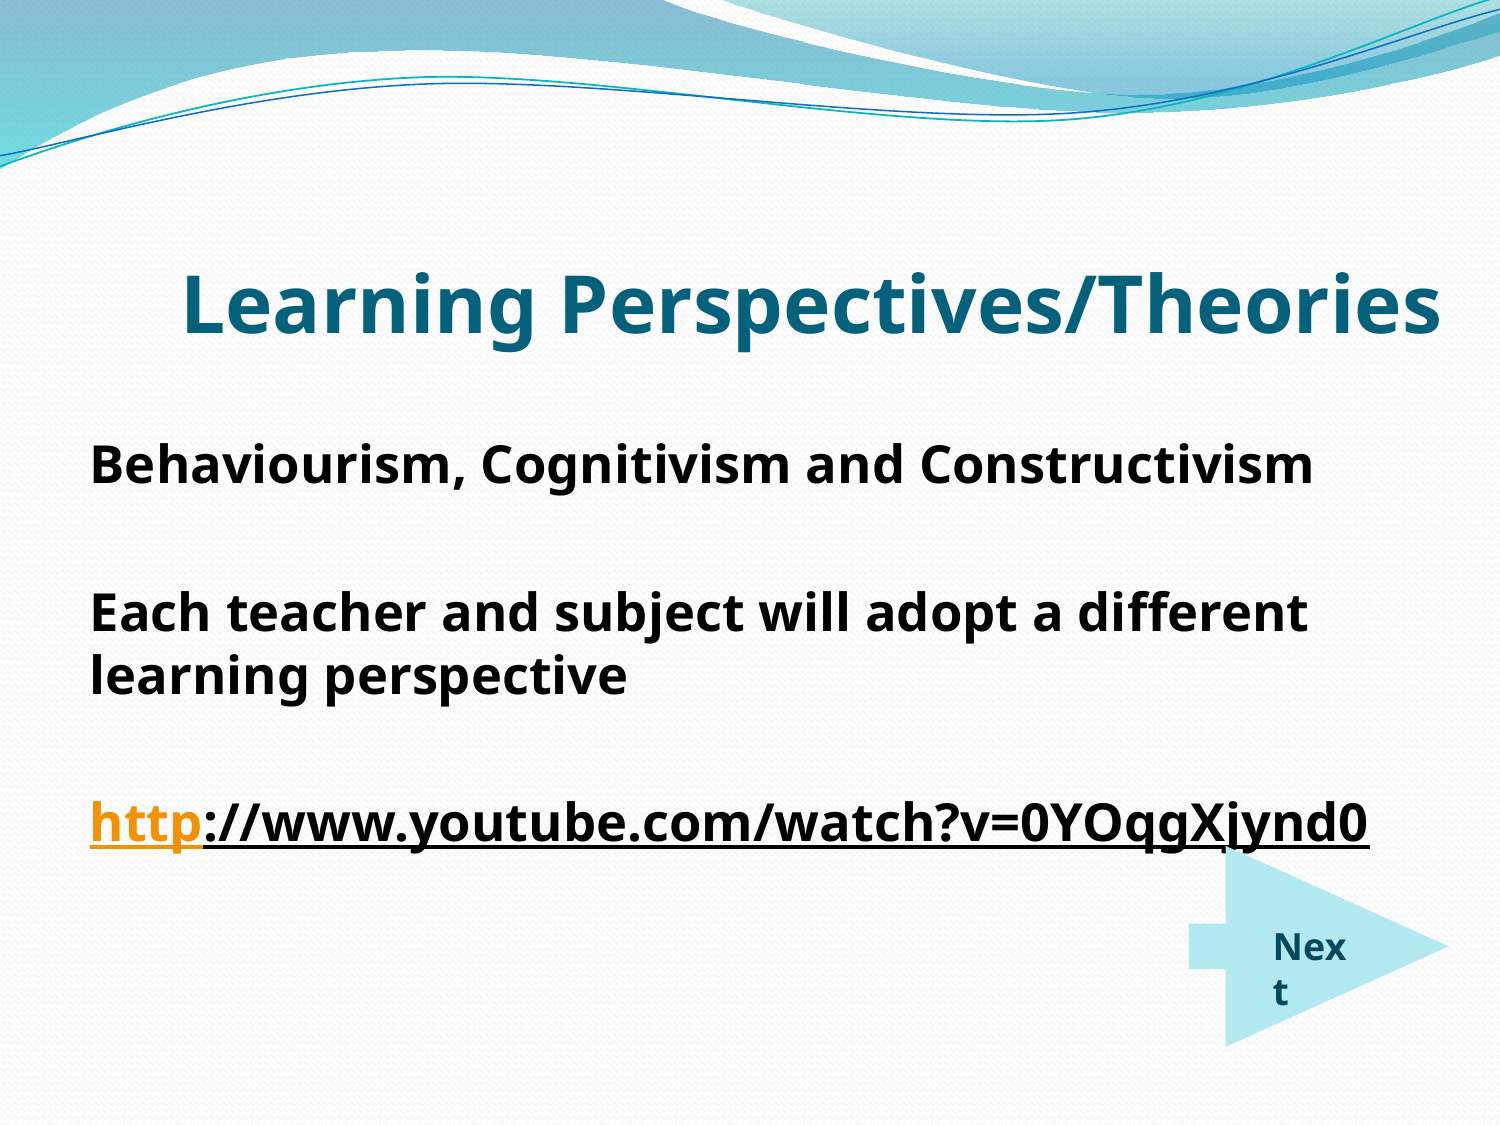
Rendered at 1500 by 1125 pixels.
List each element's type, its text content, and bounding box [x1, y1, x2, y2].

text_box Next [1257, 915, 1376, 1021]
title Learning Perspectives/Theories [93, 162, 1444, 350]
text_box [1186, 844, 1451, 1049]
list Behaviourism, Cognitivism and Constructivism Each teacher and subject will adopt a different learning perspective http://www.youtube.com/watch?v=0YOqgXjynd0 [75, 423, 1424, 929]
